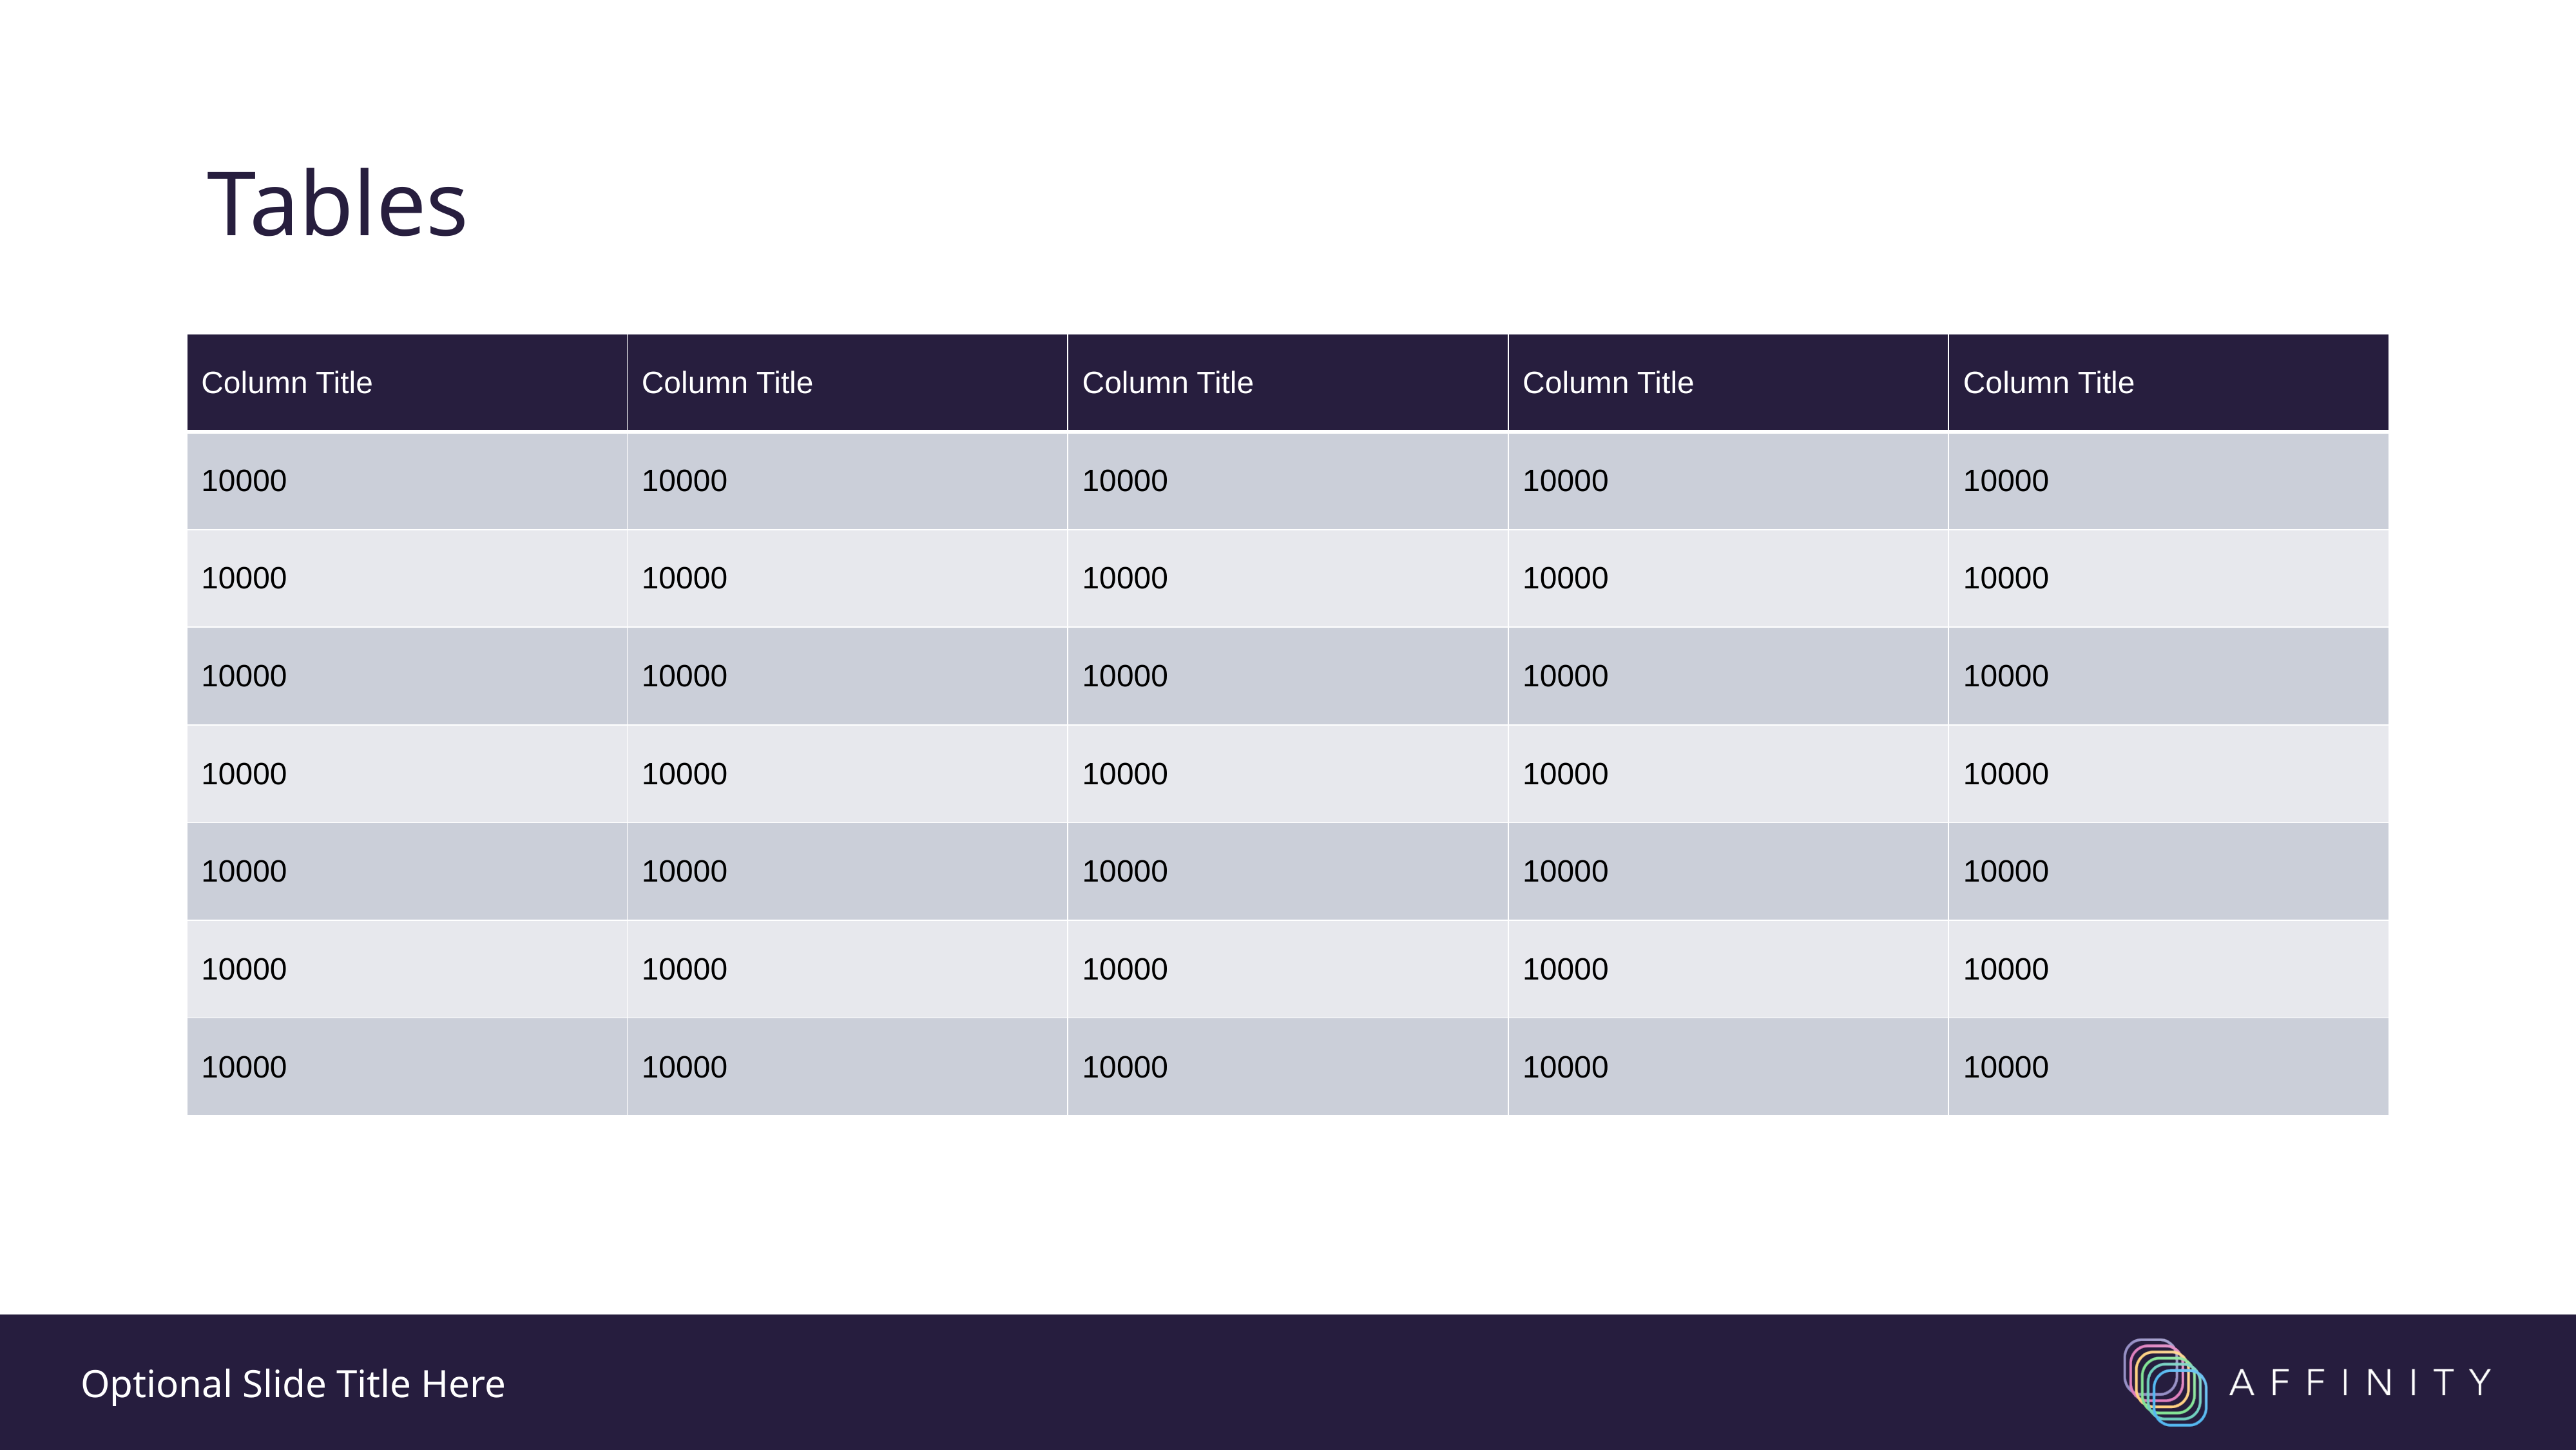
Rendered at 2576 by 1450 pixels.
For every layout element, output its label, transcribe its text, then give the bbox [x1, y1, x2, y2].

table_cell 10000 [628, 628, 1067, 724]
picture [2121, 1335, 2494, 1430]
table_header Column Title [1509, 334, 1948, 430]
table_cell 10000 [1068, 530, 1508, 626]
table_cell 10000 [1068, 921, 1508, 1018]
table_cell 10000 [1509, 530, 1948, 626]
table_cell 10000 [1068, 434, 1508, 529]
table_cell 10000 [1949, 726, 2389, 822]
table_header Column Title [628, 334, 1067, 430]
table_cell 10000 [187, 628, 627, 724]
table_cell 10000 [628, 530, 1067, 626]
table_cell 10000 [628, 1018, 1067, 1115]
table_cell 10000 [1949, 530, 2389, 626]
table_header Column Title [187, 334, 627, 430]
text_box Optional Slide Title Here [75, 1355, 1131, 1410]
table_cell 10000 [1509, 726, 1948, 822]
table_cell 10000 [1068, 1018, 1508, 1115]
table_cell 10000 [1509, 823, 1948, 920]
table_header Column Title [1949, 334, 2389, 430]
table_cell 10000 [1949, 628, 2389, 724]
table_cell 10000 [1068, 628, 1508, 724]
table_cell 10000 [187, 1018, 627, 1115]
table_header Column Title [1068, 334, 1508, 430]
table_cell 10000 [628, 823, 1067, 920]
table_cell 10000 [187, 921, 627, 1018]
table_cell 10000 [187, 530, 627, 626]
table_cell 10000 [187, 823, 627, 920]
table_cell 10000 [1509, 628, 1948, 724]
text_box Tables [202, 142, 1340, 258]
table_cell 10000 [1949, 1018, 2389, 1115]
table_cell 10000 [1068, 823, 1508, 920]
table_cell 10000 [187, 726, 627, 822]
table_cell 10000 [187, 434, 627, 529]
table_cell 10000 [628, 726, 1067, 822]
table_cell 10000 [1949, 823, 2389, 920]
table_cell 10000 [1949, 921, 2389, 1018]
table_cell 10000 [1509, 921, 1948, 1018]
table_cell 10000 [628, 921, 1067, 1018]
table_cell 10000 [1509, 434, 1948, 529]
table_cell 10000 [1068, 726, 1508, 822]
table_cell 10000 [628, 434, 1067, 529]
table_cell 10000 [1509, 1018, 1948, 1115]
table_cell 10000 [1949, 434, 2389, 529]
